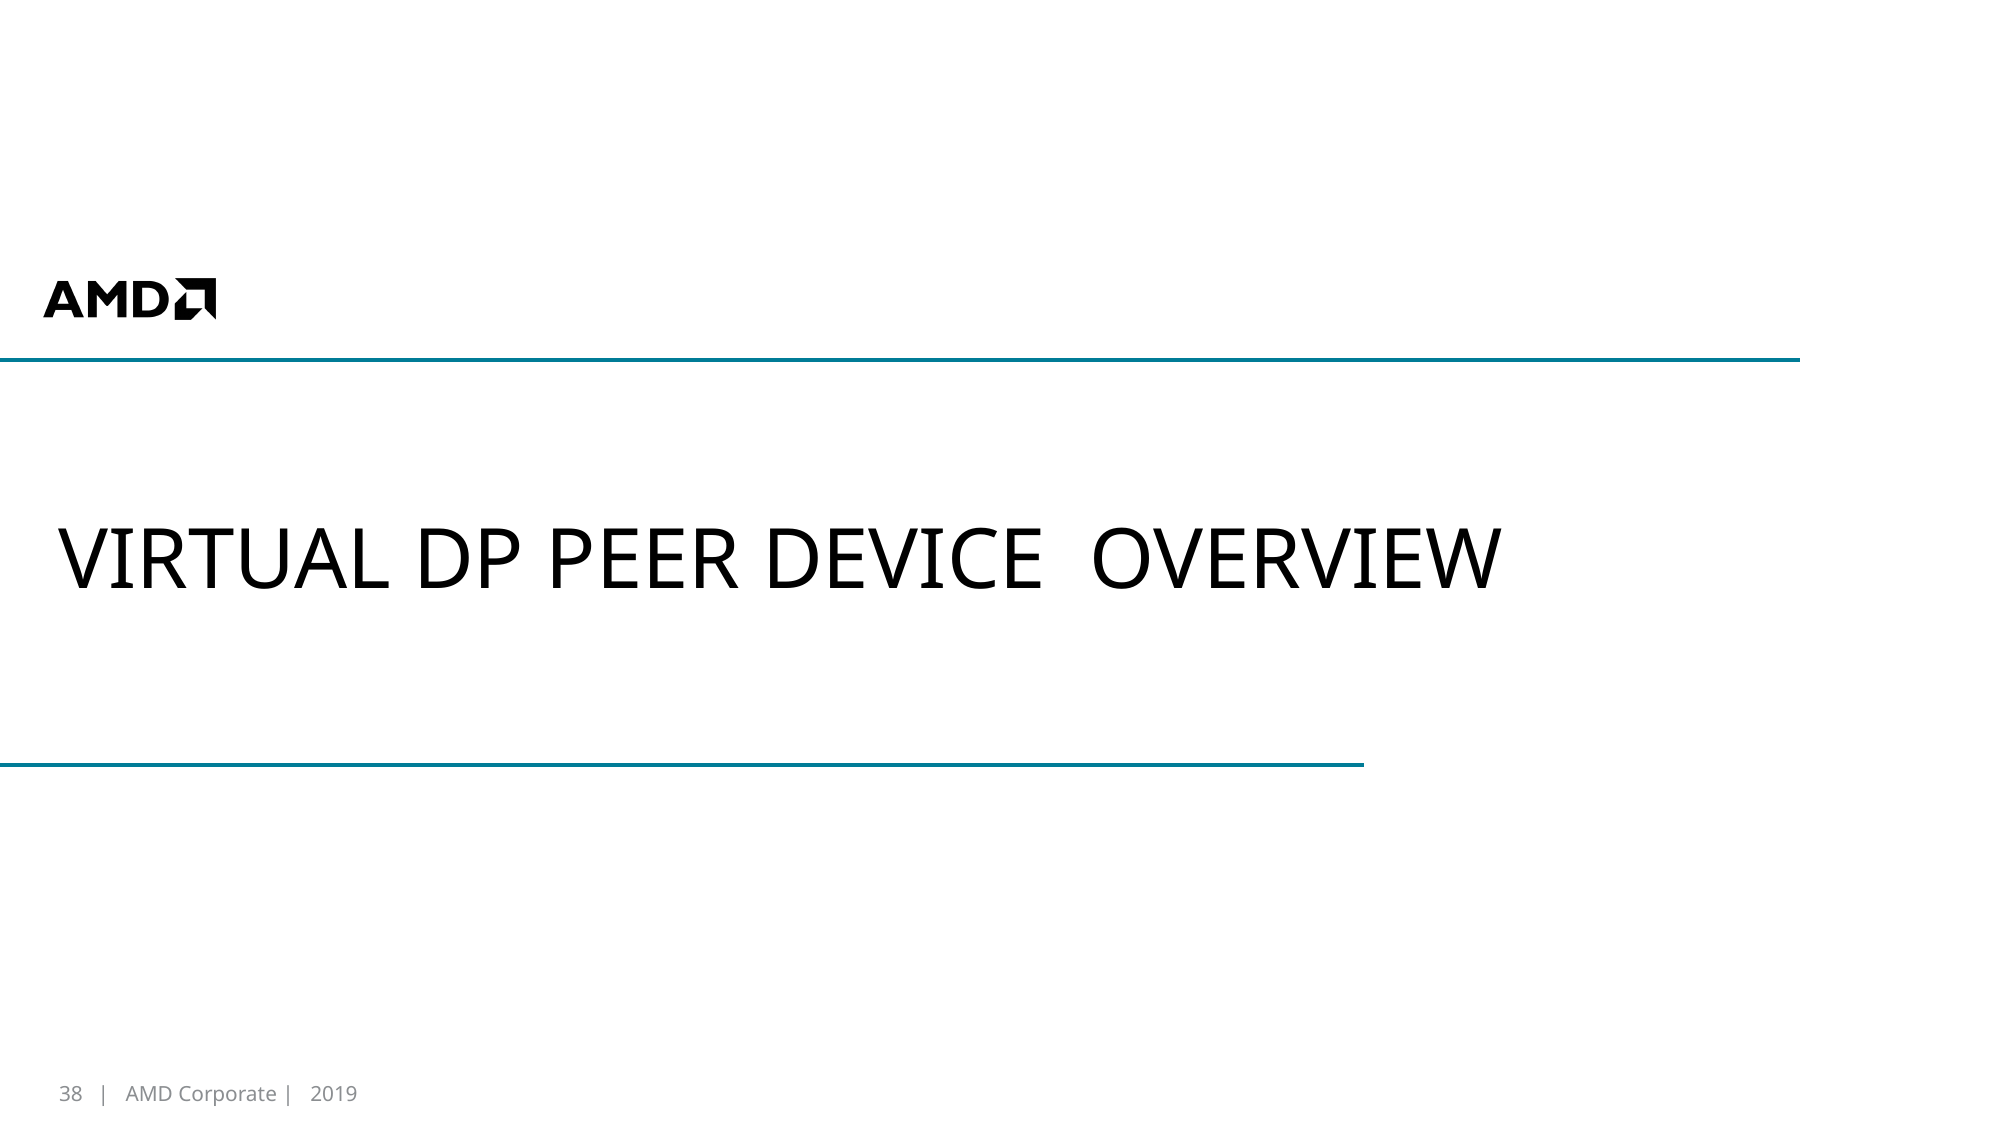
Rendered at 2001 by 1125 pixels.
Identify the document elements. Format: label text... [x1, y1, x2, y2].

slide_number 38 [0, 1065, 98, 1125]
footer | AMD Corporate | 2019 [98, 1065, 773, 1125]
picture [43, 278, 216, 320]
title VIRTUAL DP PEER DEVICE OVERVIEW [43, 395, 1957, 728]
